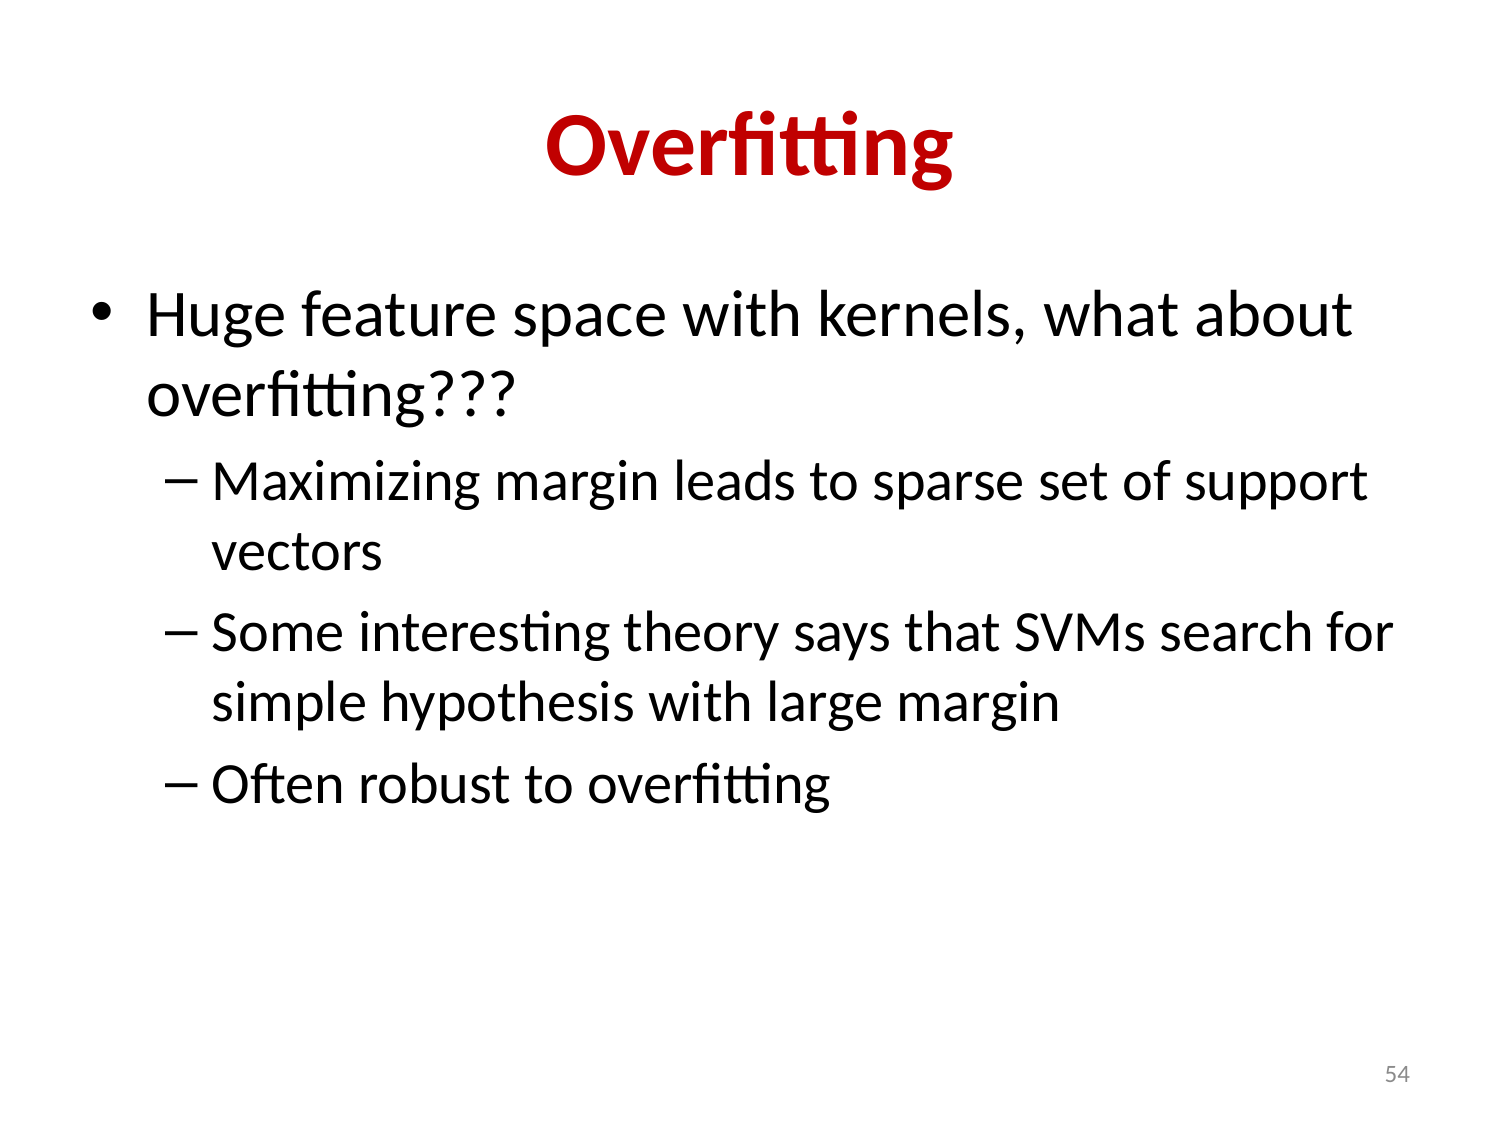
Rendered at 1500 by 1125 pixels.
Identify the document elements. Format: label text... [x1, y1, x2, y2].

list Huge feature space with kernels, what about overfitting??? Maximizing margin leads to sparse set of support vectors Some interesting theory says that SVMs search for simple hypothesis with large margin Often robust to overfitting [75, 262, 1425, 1005]
title Overfitting [75, 45, 1425, 233]
slide_number 54 [1074, 1042, 1425, 1103]
